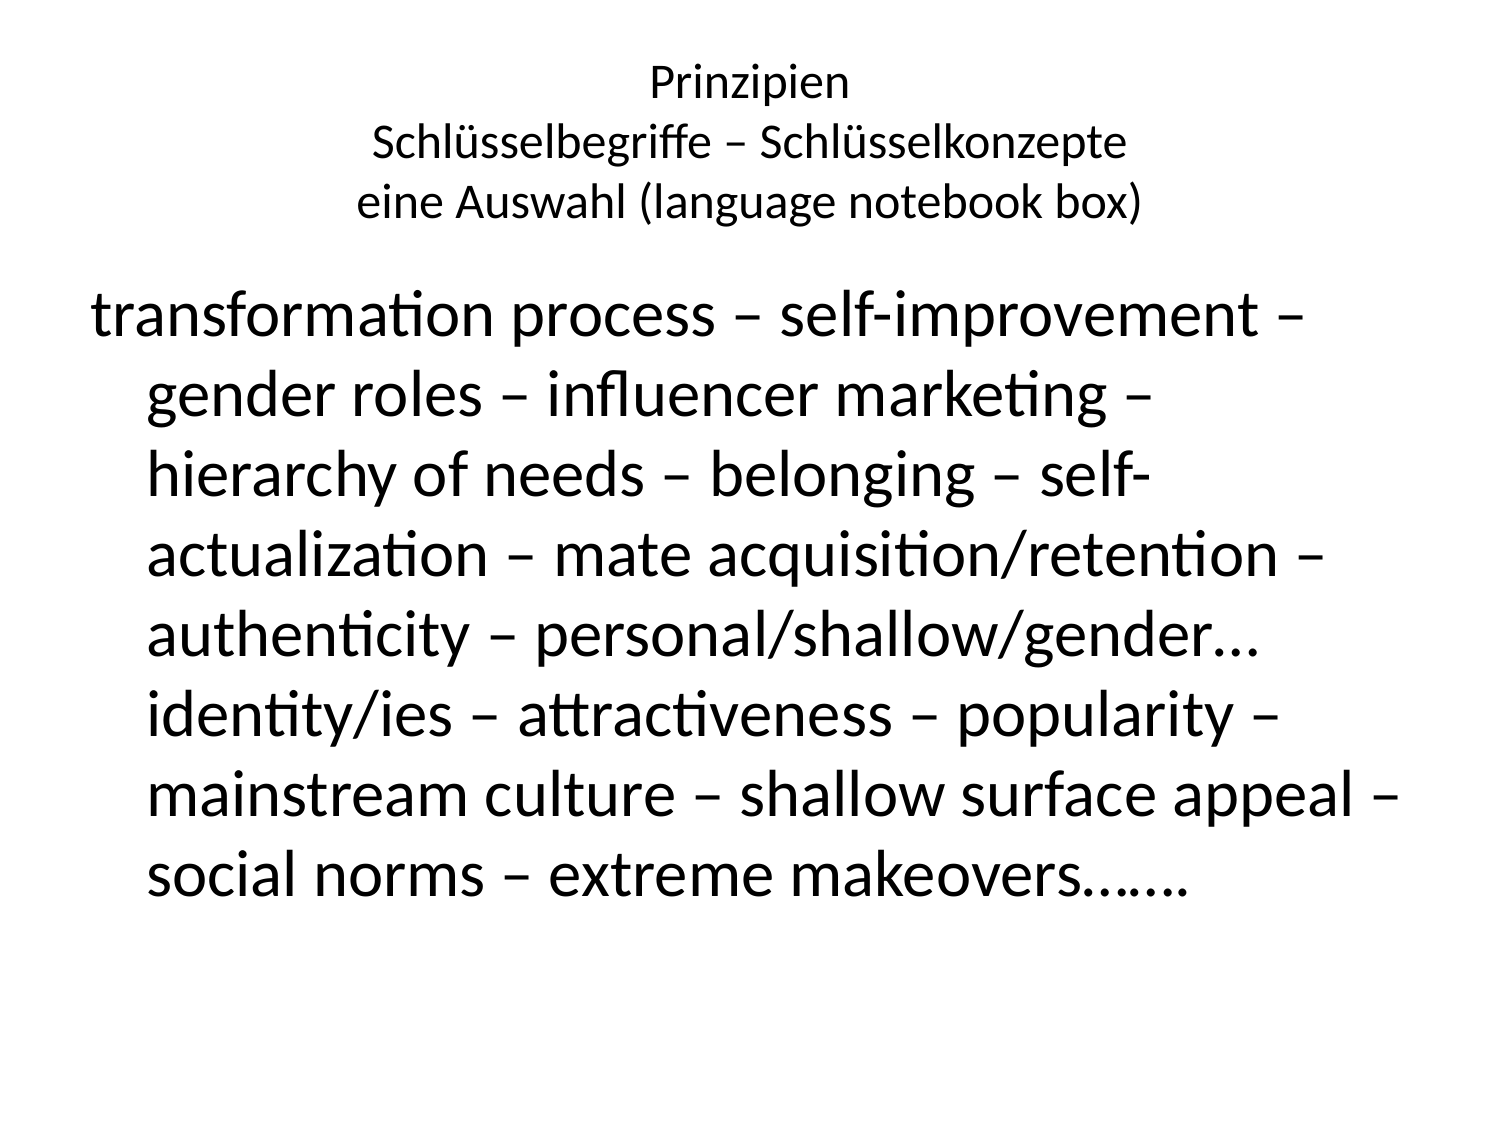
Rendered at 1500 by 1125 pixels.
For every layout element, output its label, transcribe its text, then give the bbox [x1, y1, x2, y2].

list transformation process – self-improvement – gender roles – influencer marketing – hierarchy of needs – belonging – self-actualization – mate acquisition/retention – authenticity – personal/shallow/gender…identity/ies – attractiveness – popularity – mainstream culture – shallow surface appeal – social norms – extreme makeovers……. [75, 262, 1425, 1005]
title Prinzipien Schlüsselbegriffe – Schlüsselkonzepte eine Auswahl (language notebook box) [75, 45, 1425, 233]
